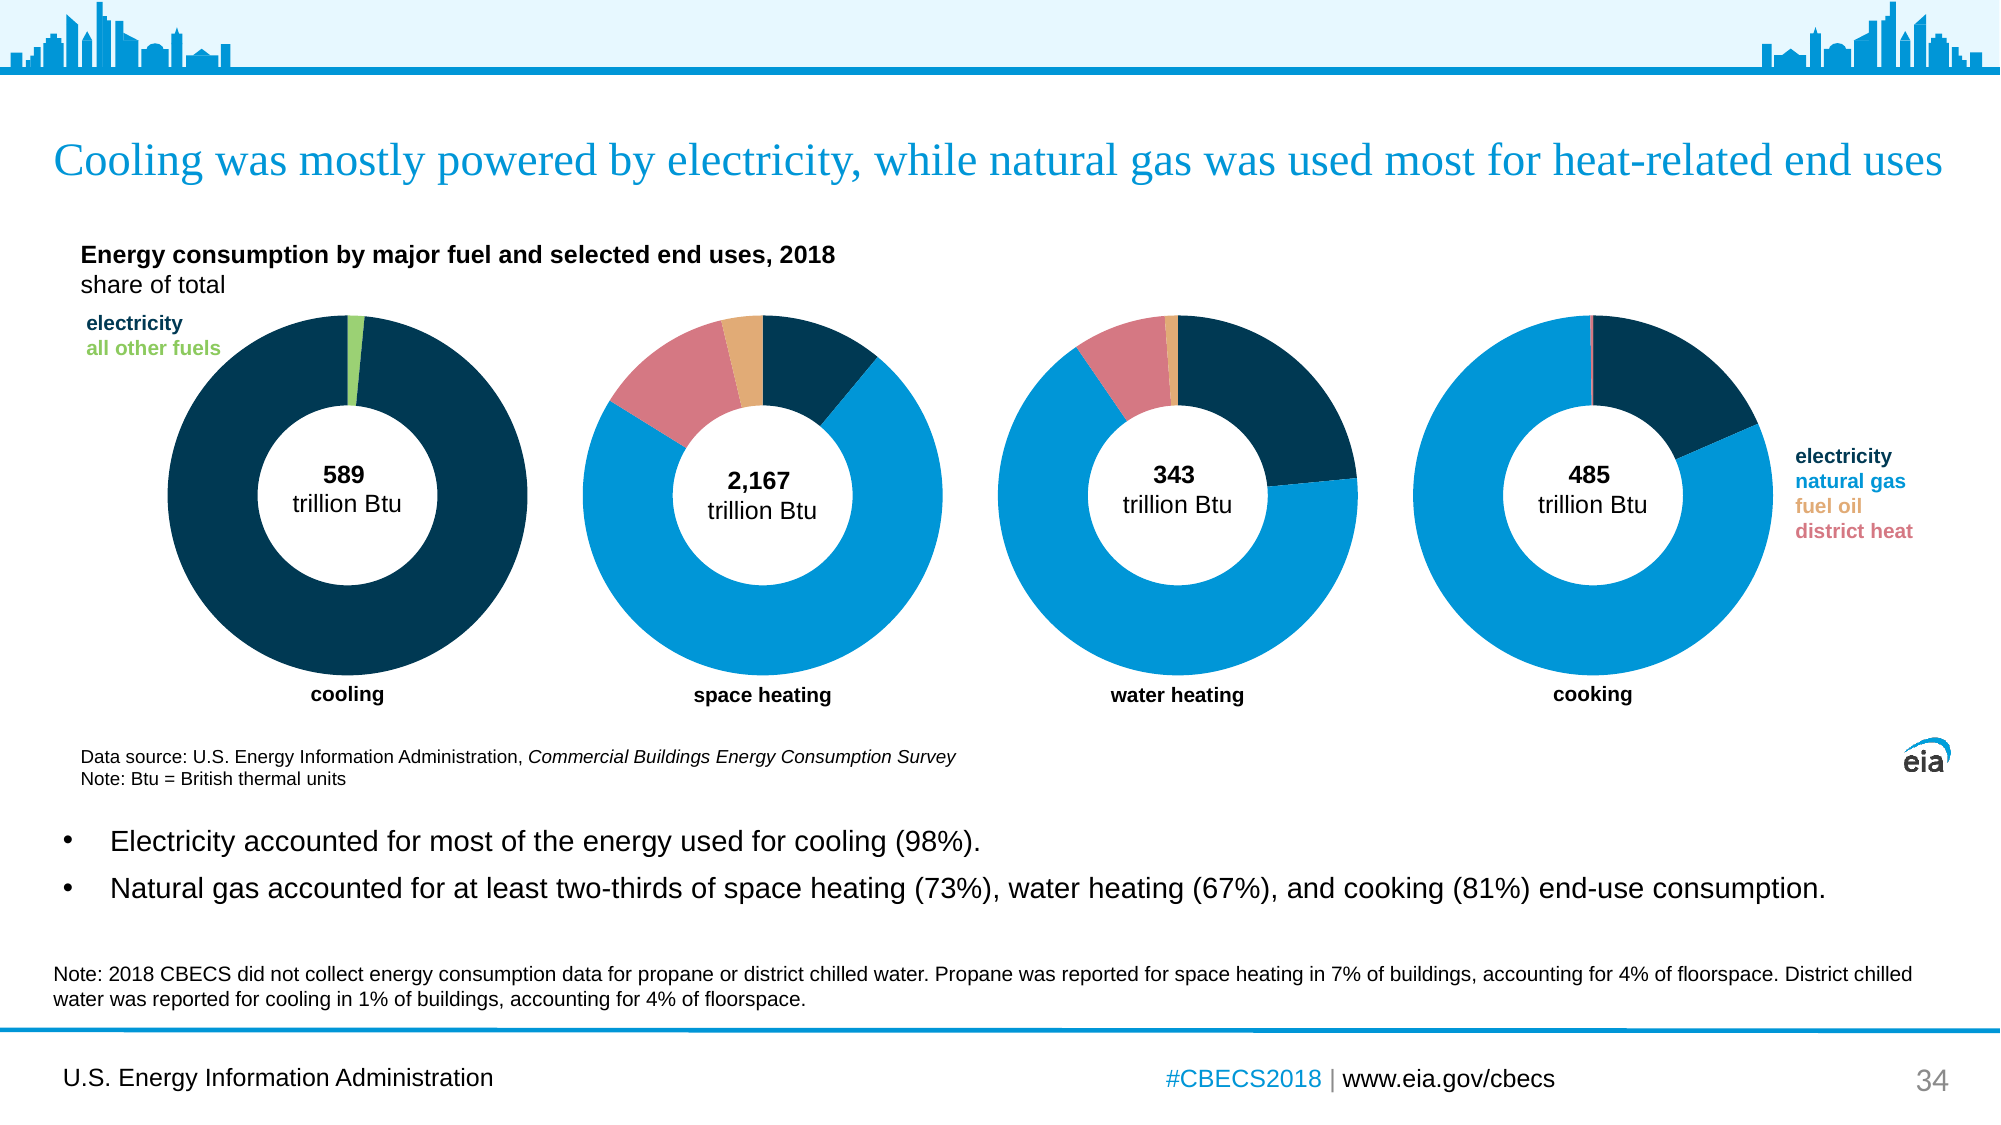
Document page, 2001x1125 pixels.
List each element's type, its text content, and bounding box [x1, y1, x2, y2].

title Cooling was mostly powered by electricity, while natural gas was used most for heat-related end uses [38, 68, 1968, 193]
chart [575, 307, 951, 683]
footer #CBECS2018 | www.eia.gov/cbecs [1023, 1047, 1699, 1107]
text_box water heating [1080, 683, 1276, 714]
text_box Data source: U.S. Energy Information Administration, Commercial Buildings Energy Consumption Survey Note: Btu = British thermal units [65, 737, 1026, 797]
slide_number 34 [1886, 1048, 1978, 1109]
text_box cooking [1495, 683, 1691, 714]
text_box cooling [250, 683, 445, 714]
chart [160, 307, 536, 683]
text_box electricity natural gas fuel oil district heat [1781, 435, 1961, 557]
text_box Note: 2018 CBECS did not collect energy consumption data for propane or district chilled water. Propane was reported for space heating in 7% of buildings, accounting for 4% of floorspace. District chilled water was reported for cooling in 1% of buildings, accounting for 4% of floorspace. [38, 952, 1952, 1018]
picture [1902, 735, 1952, 774]
text_box space heating [665, 683, 861, 714]
text_box Energy consumption by major fuel and selected end uses, 2018 share of total [65, 231, 1026, 306]
chart [1405, 307, 1781, 683]
text_box Electricity accounted for most of the energy used for cooling (98%). Natural gas accounted for at least two-thirds of space heating (73%), water heating (67%), and cooking (81%) end-use consumption. [48, 814, 1887, 913]
text_box electricity all other fuels [71, 302, 251, 367]
chart [990, 307, 1366, 683]
